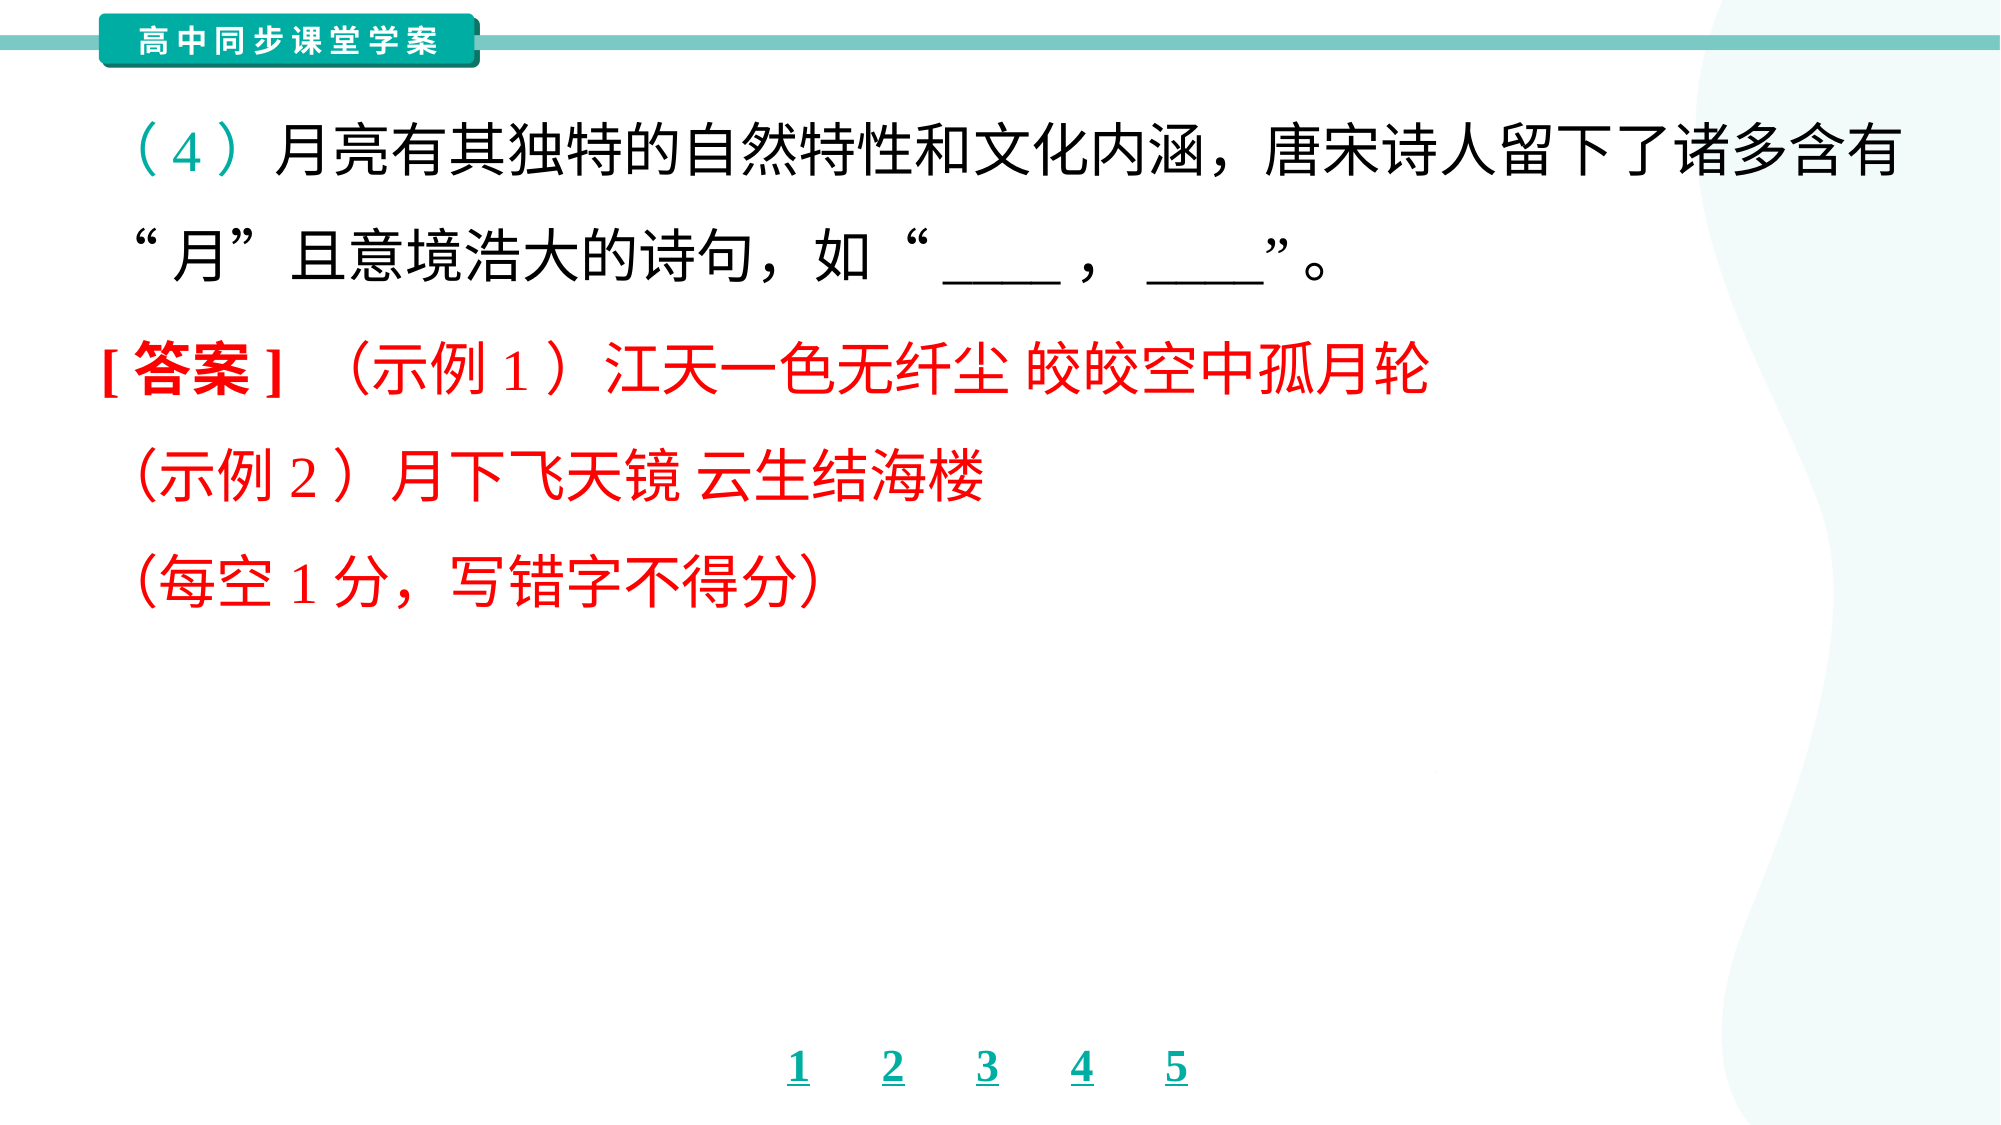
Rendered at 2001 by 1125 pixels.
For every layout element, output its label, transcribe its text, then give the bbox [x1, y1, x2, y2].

text_box （4）月亮有其独特的自然特性和文化内涵，唐宋诗人留下了诸多含有 “月”且意境浩大的诗句，如“____，____”。 [100, 76, 1899, 290]
text_box [答案] （示例1）江天一色无纤尘 皎皎空中孤月轮 （示例2）月下飞天镜 云生结海楼 （每空1分，写错字不得分） [100, 296, 1899, 616]
picture [0, 0, 2000, 1125]
